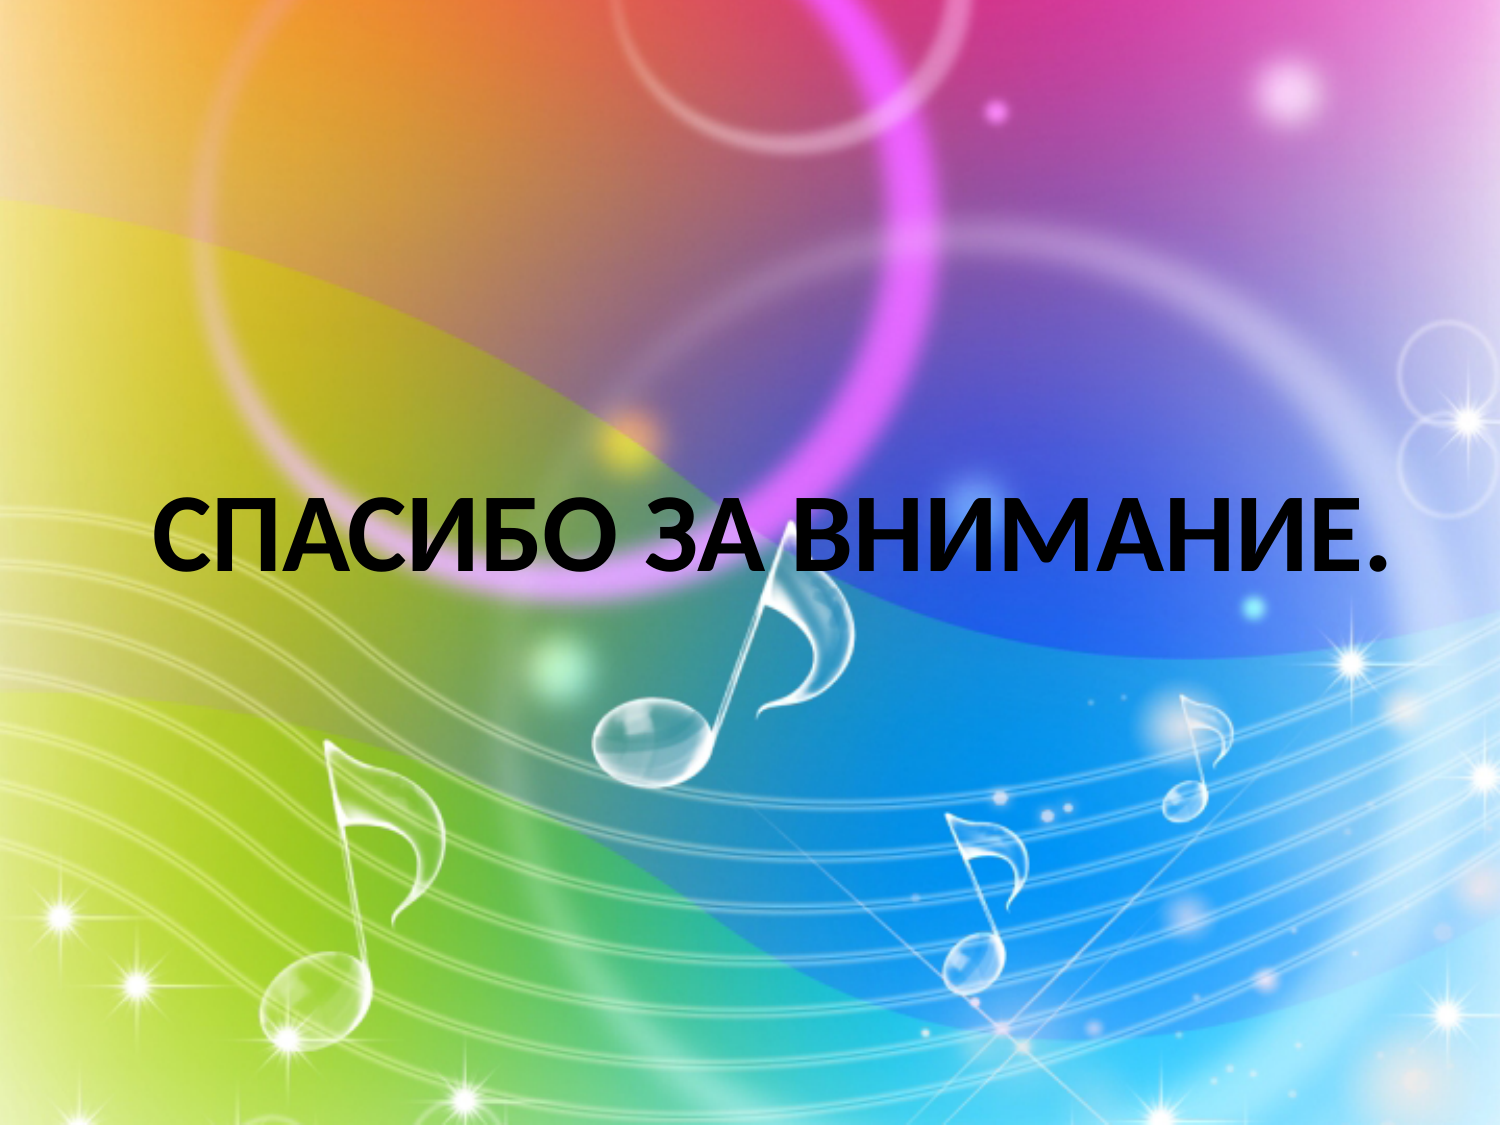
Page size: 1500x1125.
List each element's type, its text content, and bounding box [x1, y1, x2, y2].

picture [0, 0, 1500, 1125]
title Спасибо за внимание. [135, 479, 1411, 704]
